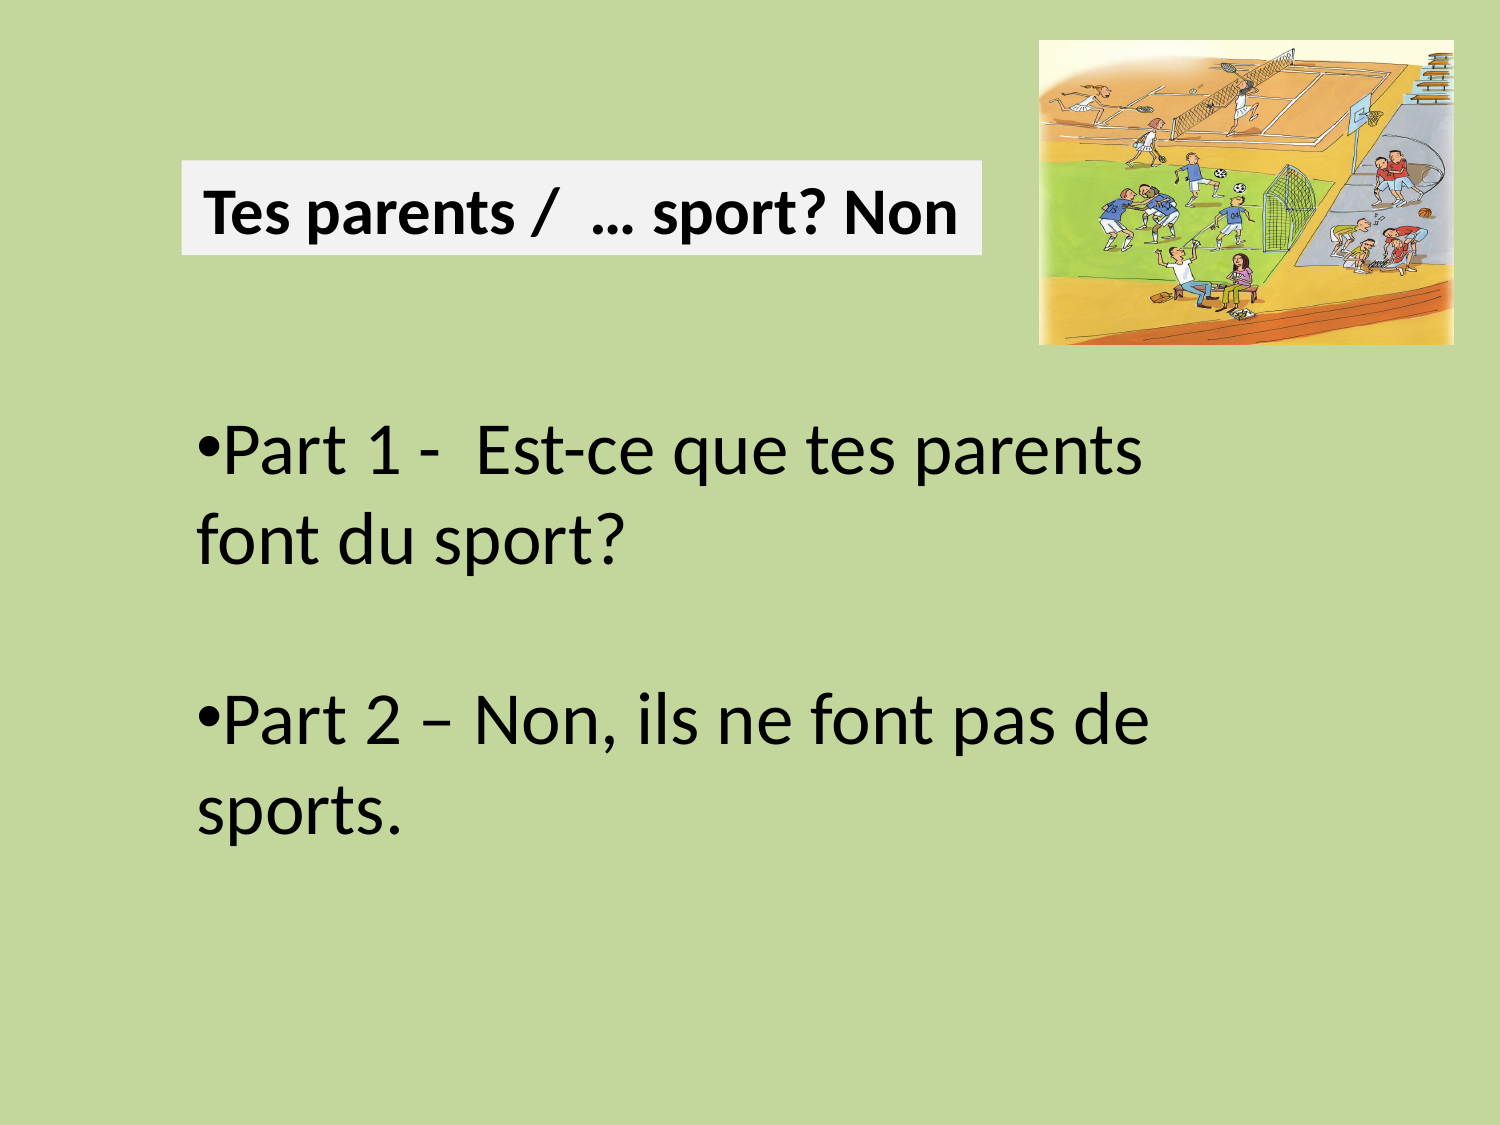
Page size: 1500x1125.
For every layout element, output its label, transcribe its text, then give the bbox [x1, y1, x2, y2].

text_box Tes parents / … sport? Non [181, 160, 982, 256]
text_box Part 1 - Est-ce que tes parents font du sport? Part 2 – Non, ils ne font pas de sports. [181, 392, 1191, 858]
picture [1039, 40, 1454, 345]
